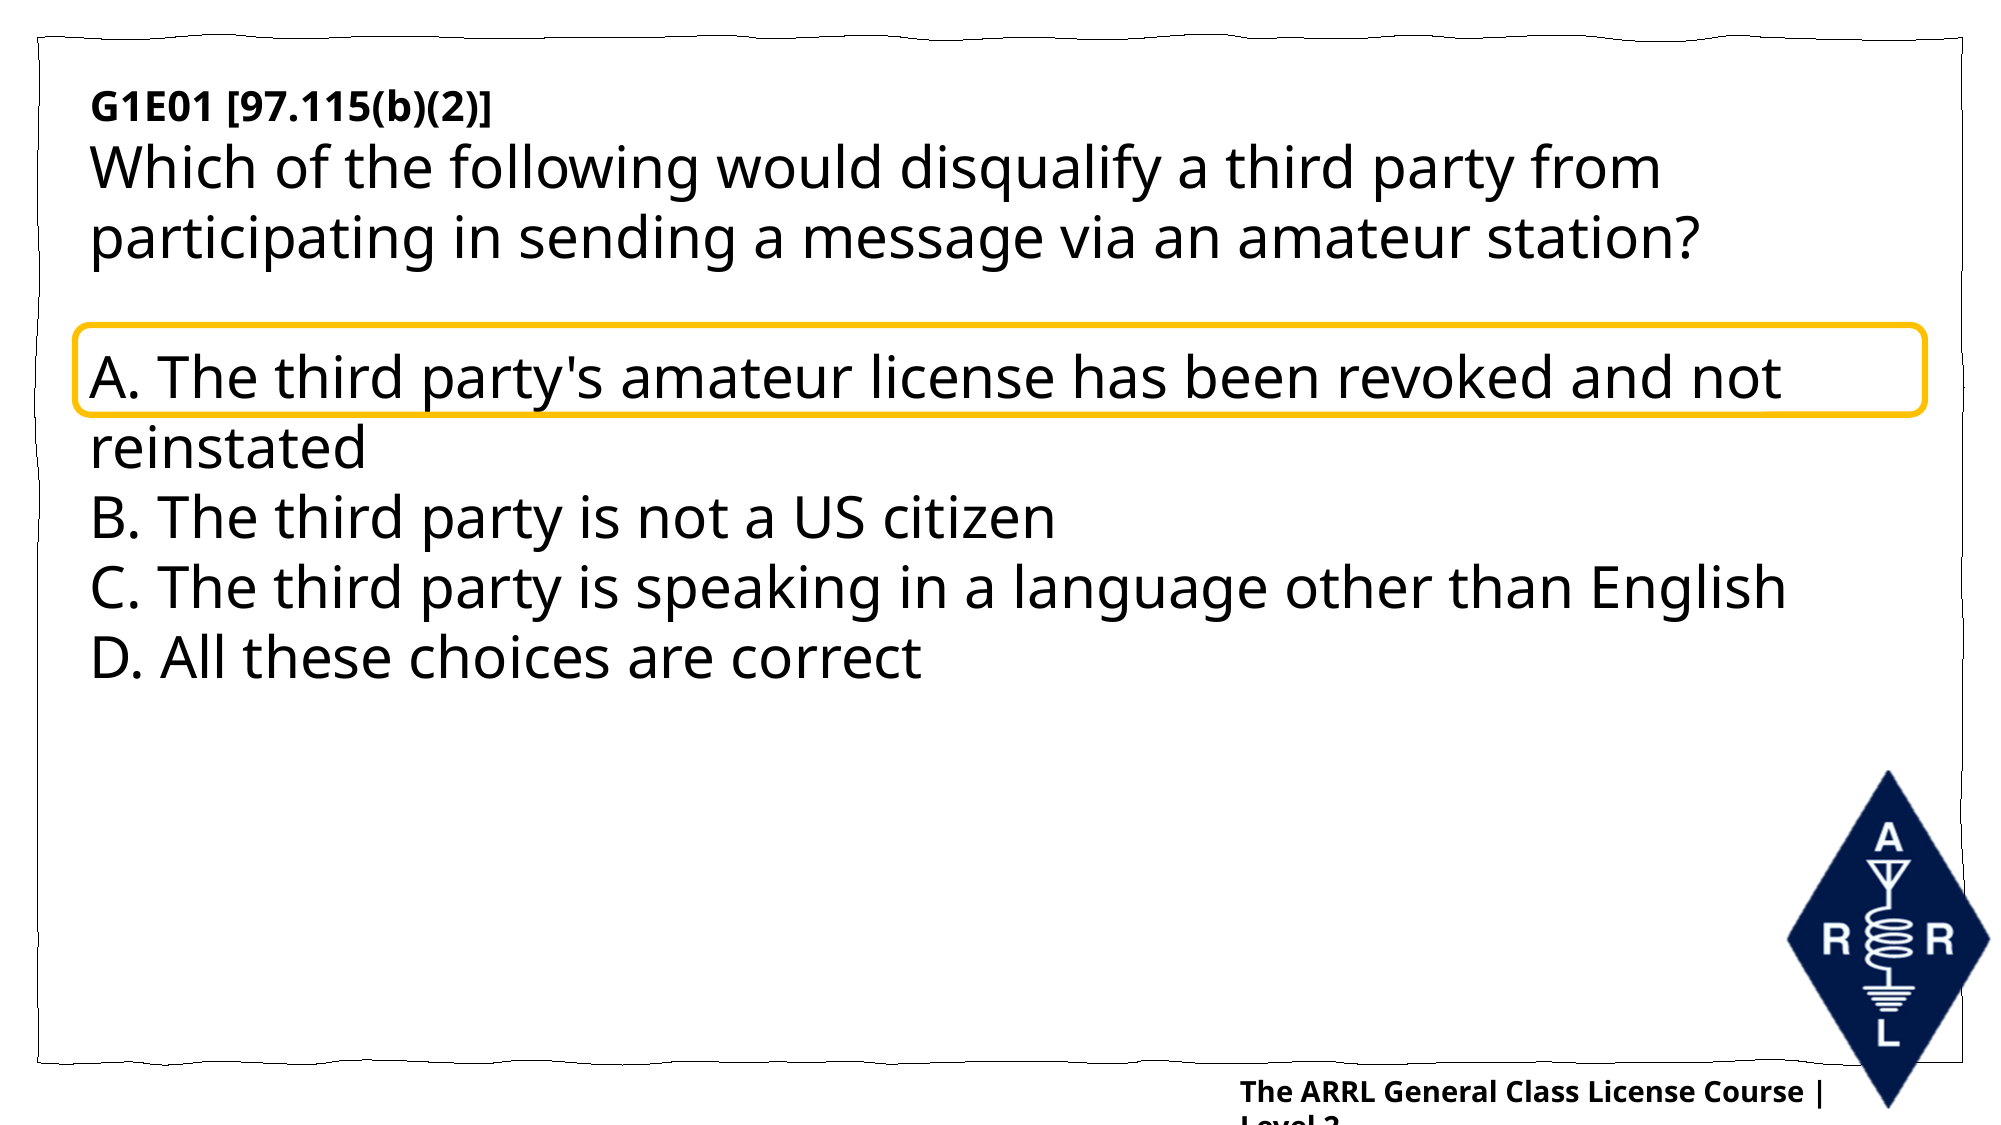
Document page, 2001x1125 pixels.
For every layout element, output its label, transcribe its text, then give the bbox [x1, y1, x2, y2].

text_box G1E01 [97.115(b)(2)] Which of the following would disqualify a third party from participating in sending a message via an amateur station? A. The third party's amateur license has been revoked and not reinstated B. The third party is not a US citizen C. The third party is speaking in a language other than English D. All these choices are correct [75, 408, 1850, 698]
text_box [73, 323, 1927, 416]
picture [1773, 752, 1999, 1125]
text_box G1E01 [97.115(b)(2)] Which of the following would disqualify a third party from participating in sending a message via an amateur station? A. The third party's amateur license has been revoked and not reinstated B. The third party is not a US citizen C. The third party is speaking in a language other than English D. All these choices are correct [75, 72, 1850, 332]
